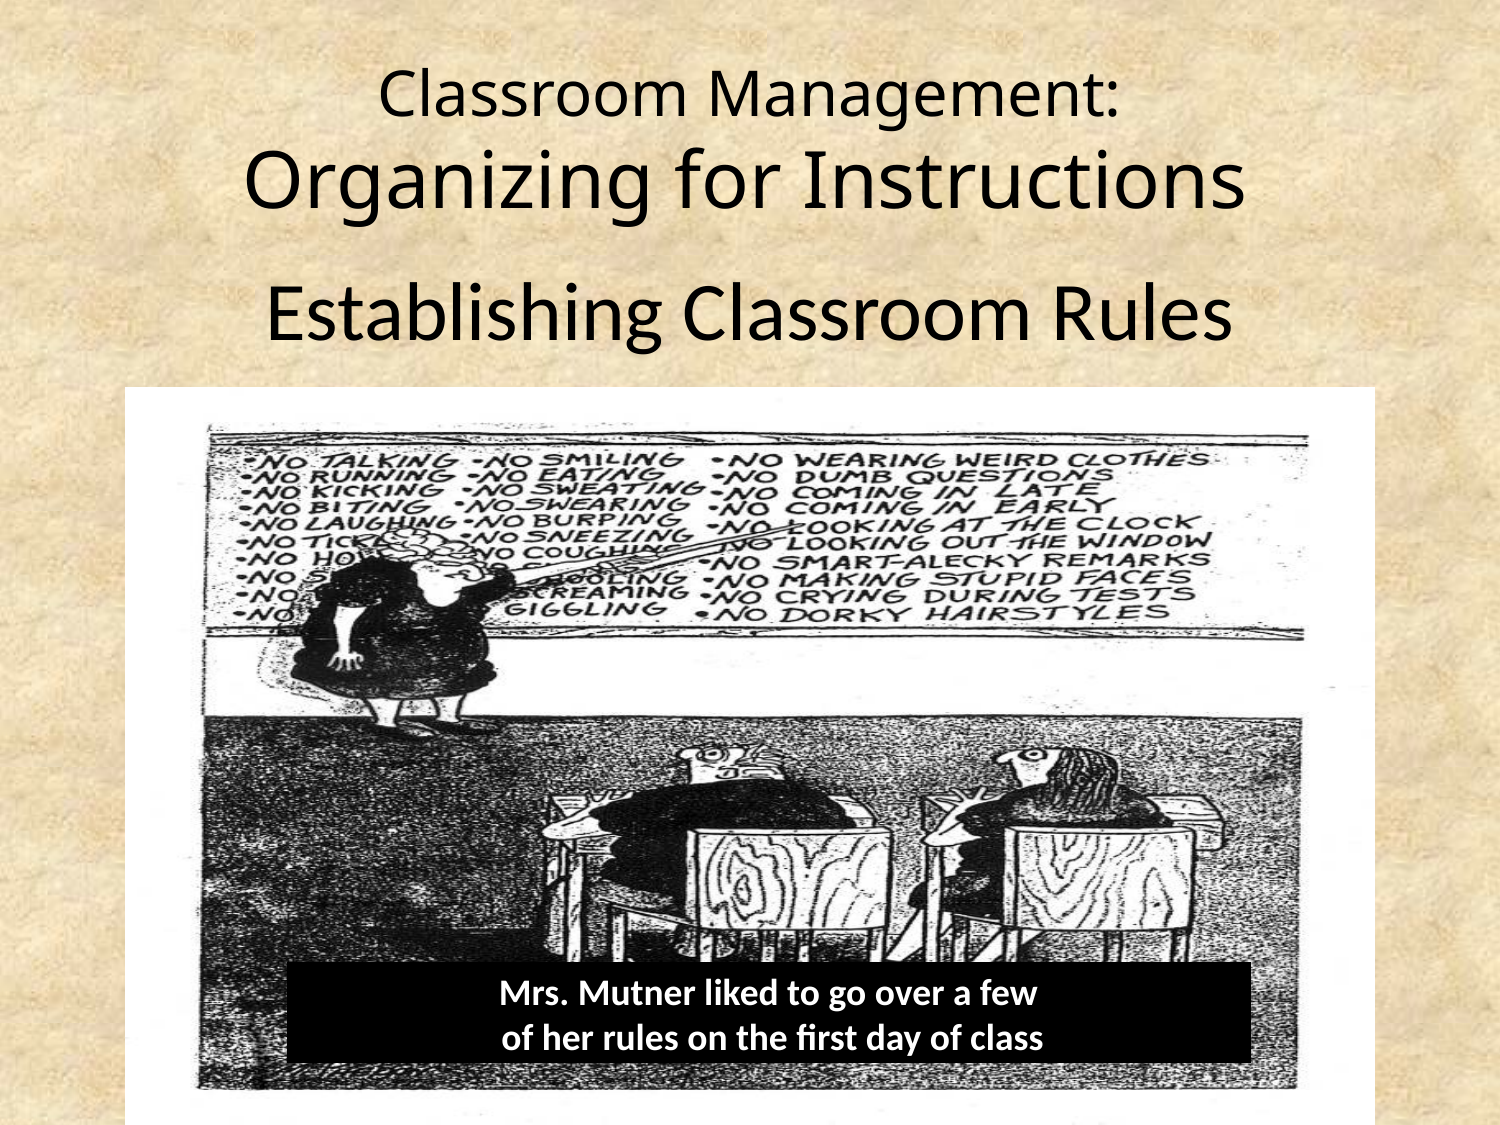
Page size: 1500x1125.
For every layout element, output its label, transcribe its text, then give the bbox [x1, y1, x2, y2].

picture [0, 0, 1500, 1125]
title Classroom Management: Organizing for Instructions [75, 45, 1425, 233]
list Establishing Classroom Rules [93, 249, 1407, 1088]
